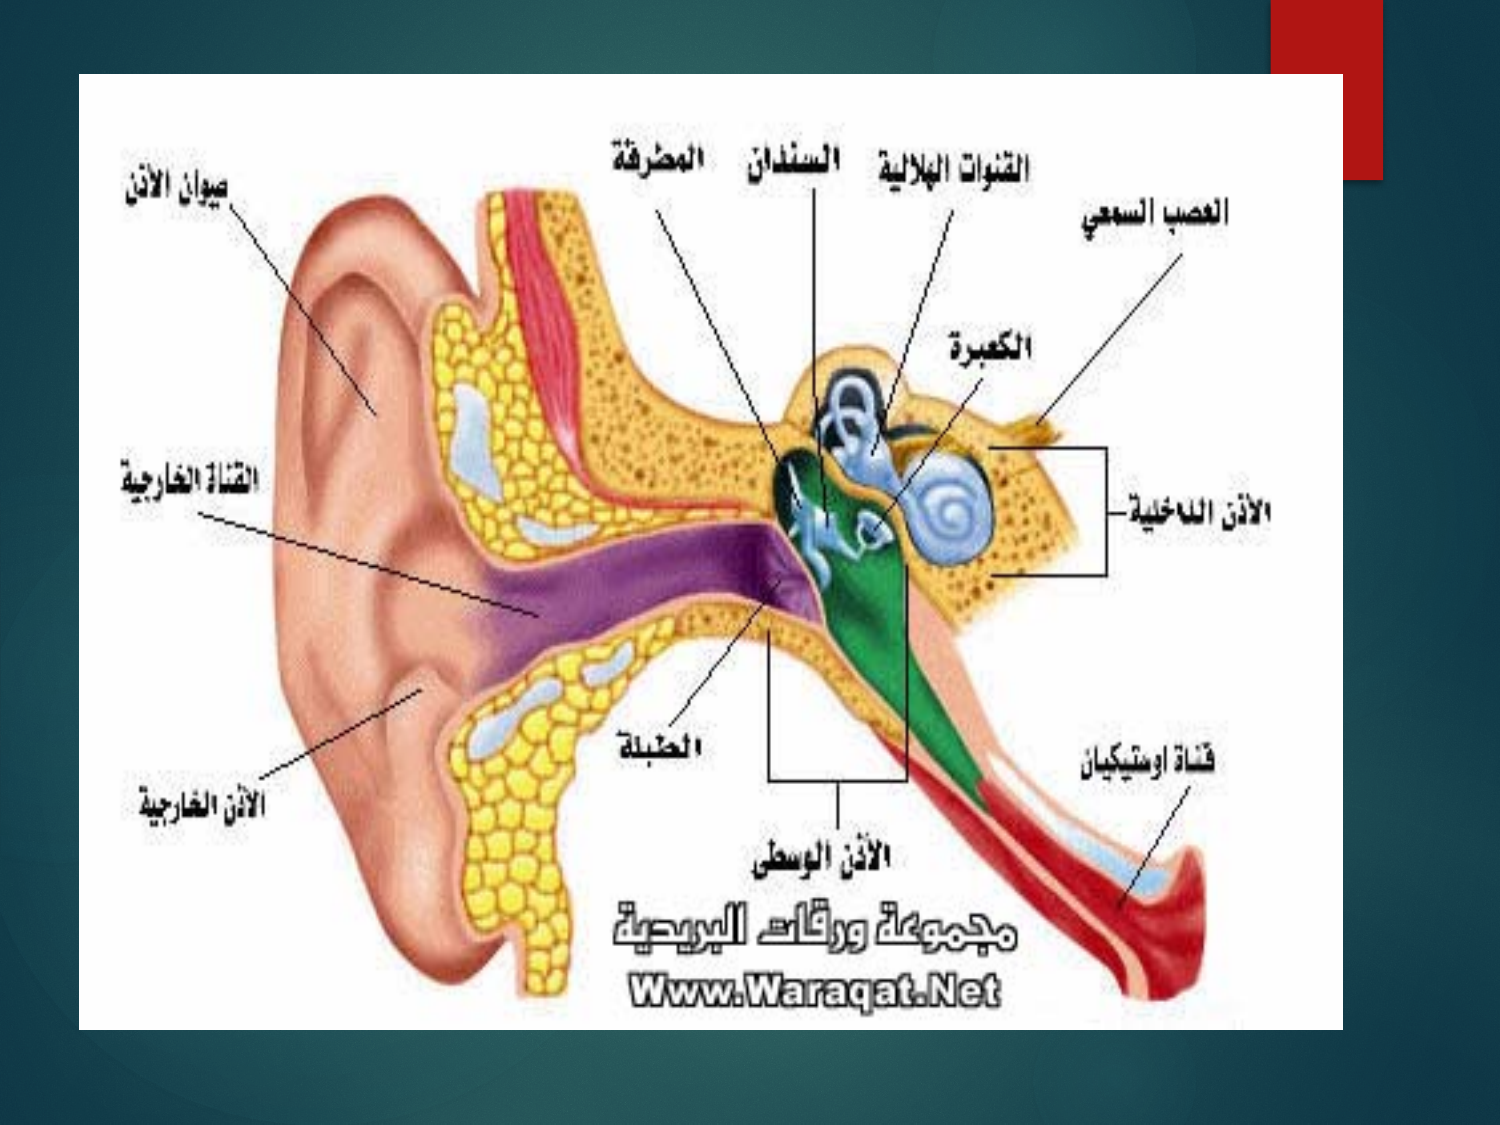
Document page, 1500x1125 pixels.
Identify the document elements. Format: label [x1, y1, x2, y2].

list [79, 74, 1344, 1030]
